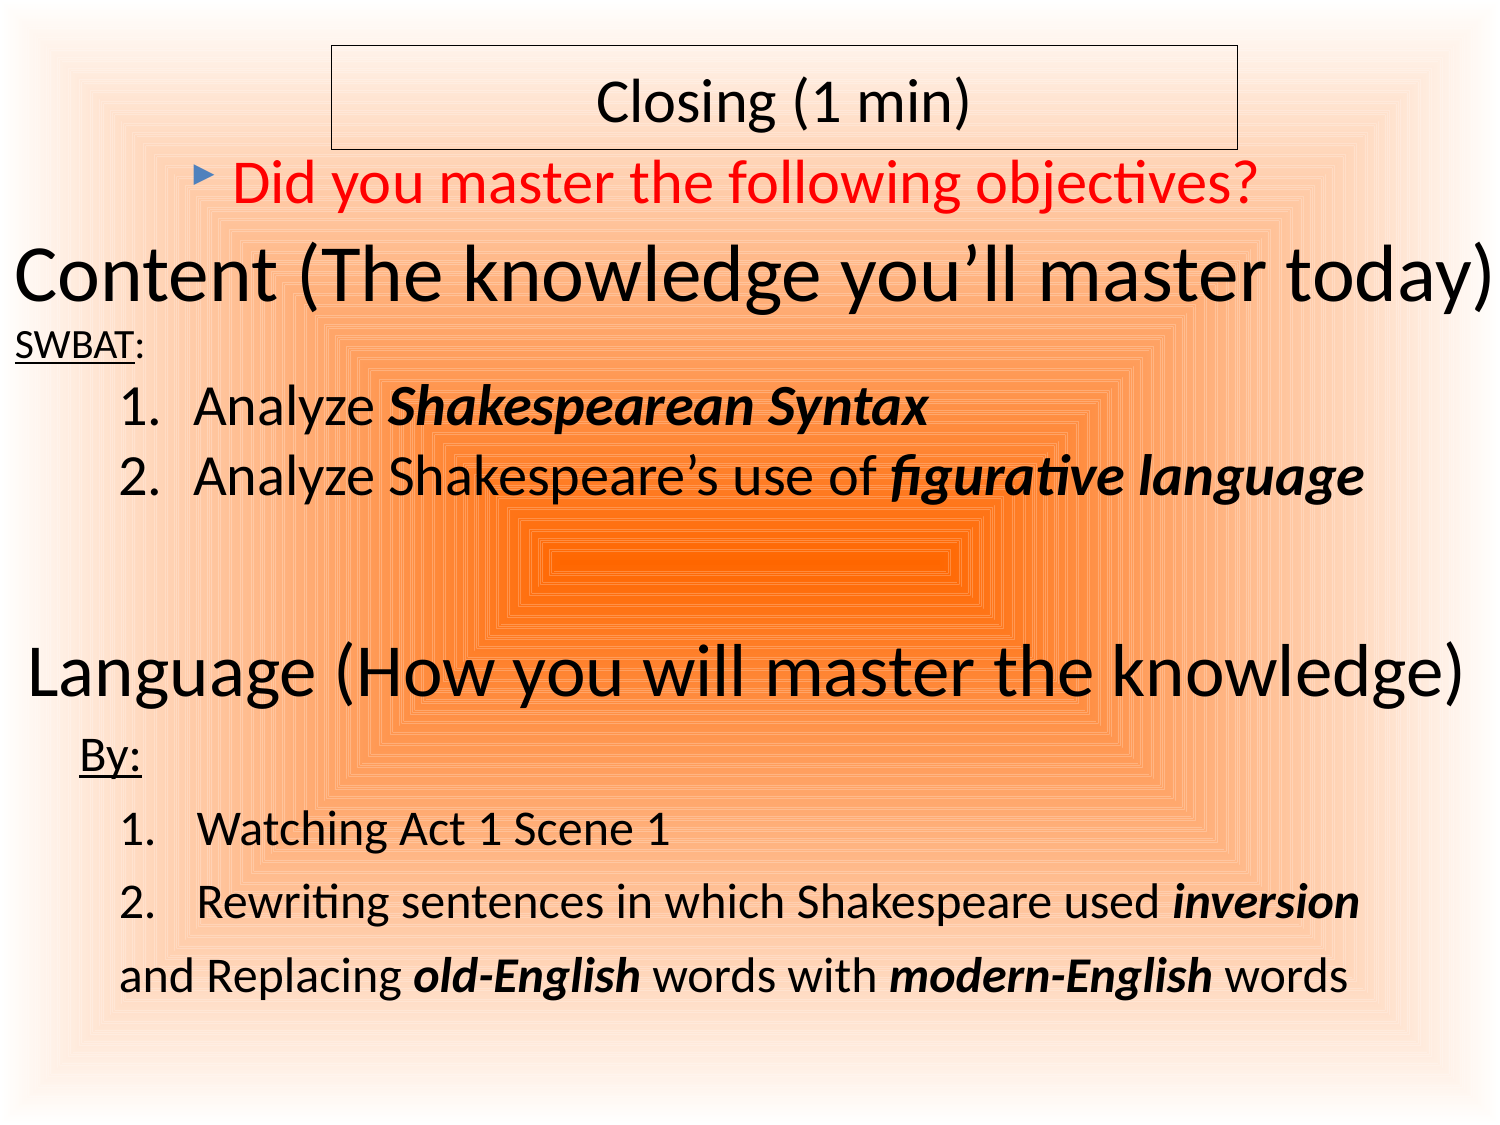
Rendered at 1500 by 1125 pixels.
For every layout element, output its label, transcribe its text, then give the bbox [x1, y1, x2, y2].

title Closing (1 min) [331, 45, 1238, 134]
text_box Language (How you will master the knowledge) By: Watching Act 1 Scene 1 Rewriting sentences in which Shakespeare used inversion and Replacing old-English words with modern-English words [12, 640, 1500, 1125]
text_box Content (The knowledge you’ll master today) SWBAT: Analyze Shakespearean Syntax Analyze Shakespeare’s use of figurative language [0, 212, 1500, 640]
text_box Did you master the following objectives? [0, 134, 1434, 212]
